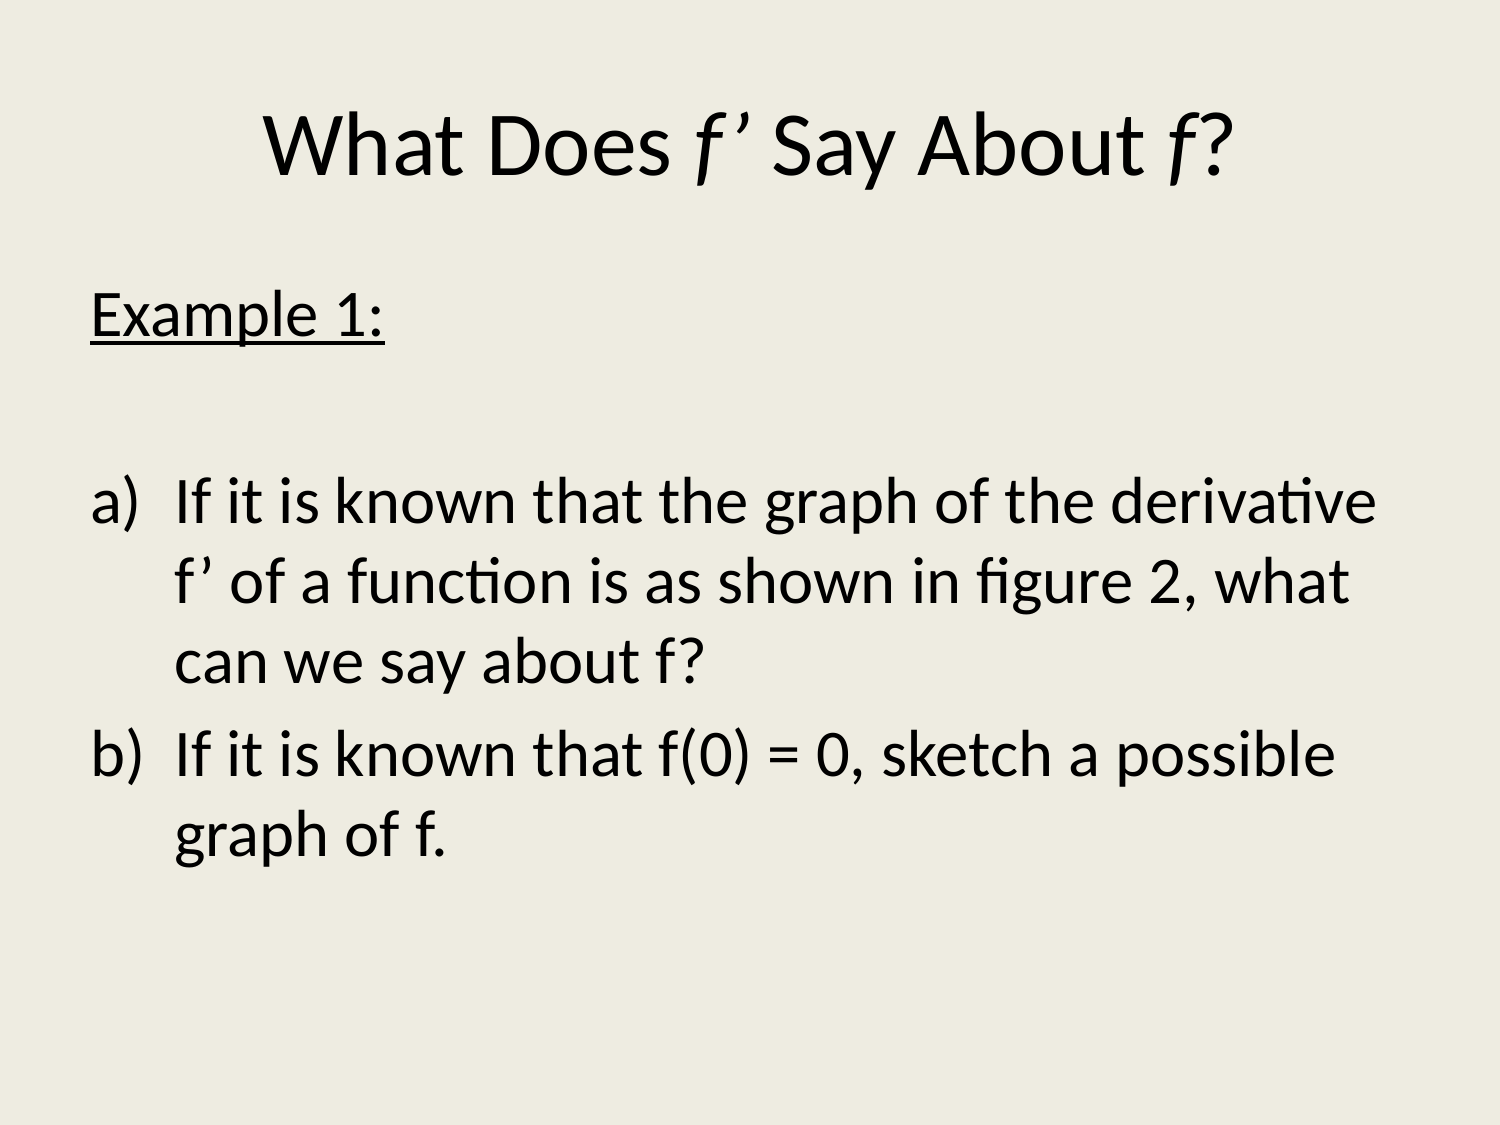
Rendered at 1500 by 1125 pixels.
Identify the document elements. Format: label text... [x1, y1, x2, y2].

list Example 1: If it is known that the graph of the derivative f’ of a function is as shown in figure 2, what can we say about f? If it is known that f(0) = 0, sketch a possible graph of f. [75, 262, 1425, 1005]
title What Does f’ Say About f? [75, 45, 1425, 233]
